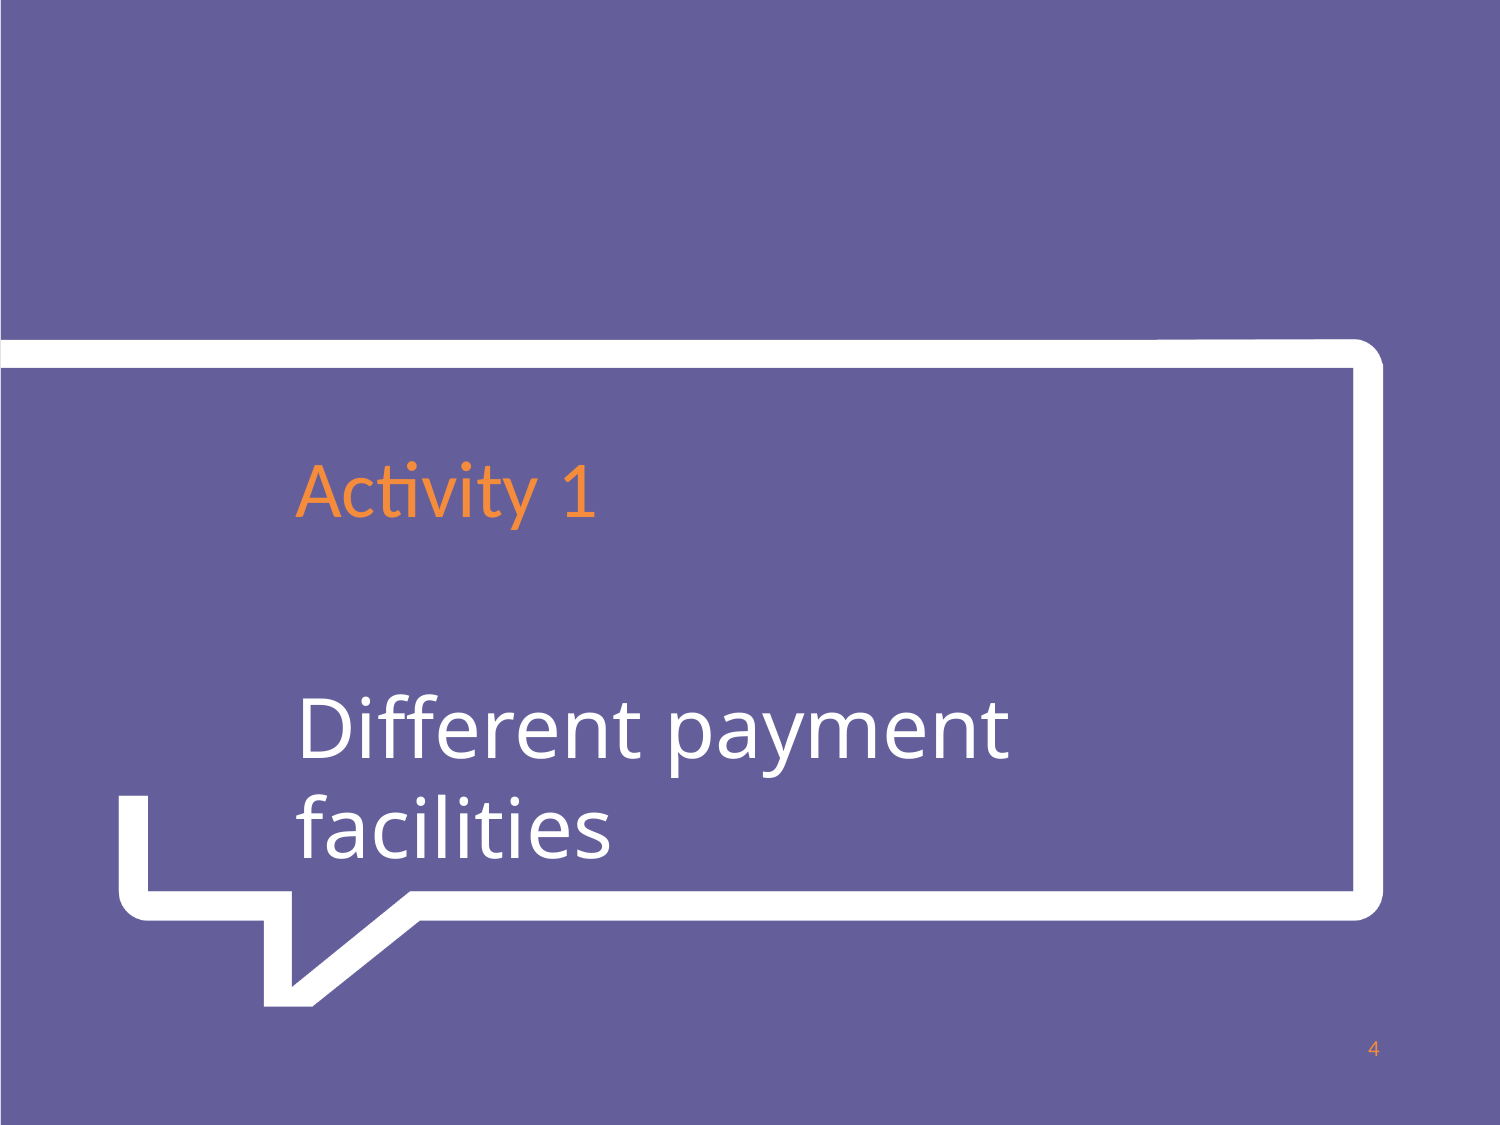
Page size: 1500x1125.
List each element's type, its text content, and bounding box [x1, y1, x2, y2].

picture [0, 0, 1500, 1125]
list Activity 1 [294, 447, 1304, 567]
list Different payment facilities [294, 674, 1304, 971]
slide_number 4 [1358, 1035, 1381, 1062]
